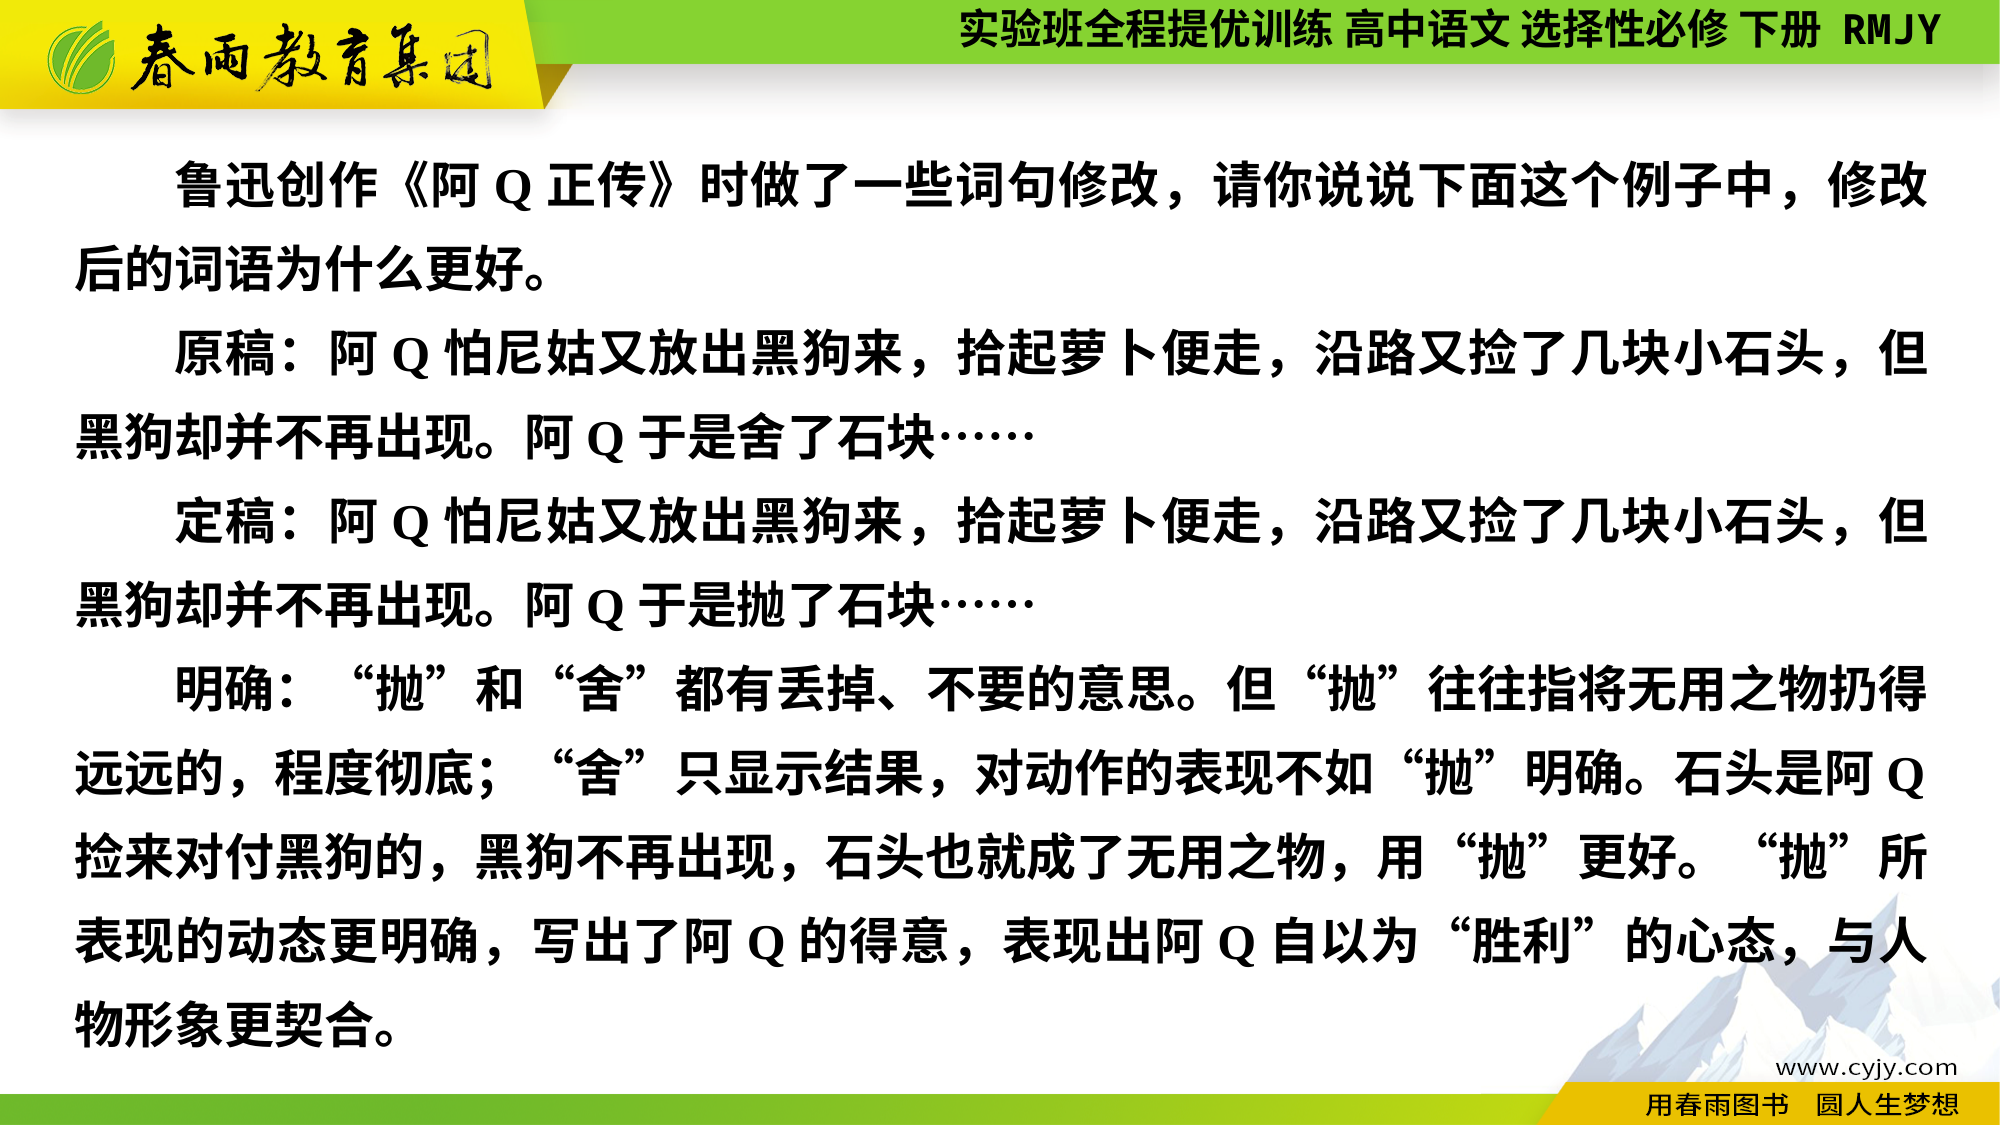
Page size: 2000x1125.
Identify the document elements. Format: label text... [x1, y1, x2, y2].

picture [0, 0, 2000, 1125]
list 鲁迅创作《阿Q正传》时做了一些词句修改，请你说说下面这个例子中，修改后的词语为什么更好。 原稿：阿Q怕尼姑又放出黑狗来，拾起萝卜便走，沿路又捡了几块小石头，但黑狗却并不再出现。阿Q于是舍了石块…… 定稿：阿Q怕尼姑又放出黑狗来，拾起萝卜便走，沿路又捡了几块小石头，但黑狗却并不再出现。阿Q于是抛了石块…… 明确：“抛”和“舍”都有丢掉、不要的意思。但“抛”往往指将无用之物扔得远远的，程度彻底；“舍”只显示结果，对动作的表现不如“抛”明确。石头是阿Q捡来对付黑狗的，黑狗不再出现，石头也就成了无用之物，用“抛”更好。“抛”所表现的动态更明确，写出了阿Q的得意，表现出阿Q自以为“胜利”的心态，与人物形象更契合。 [59, 122, 1944, 1061]
